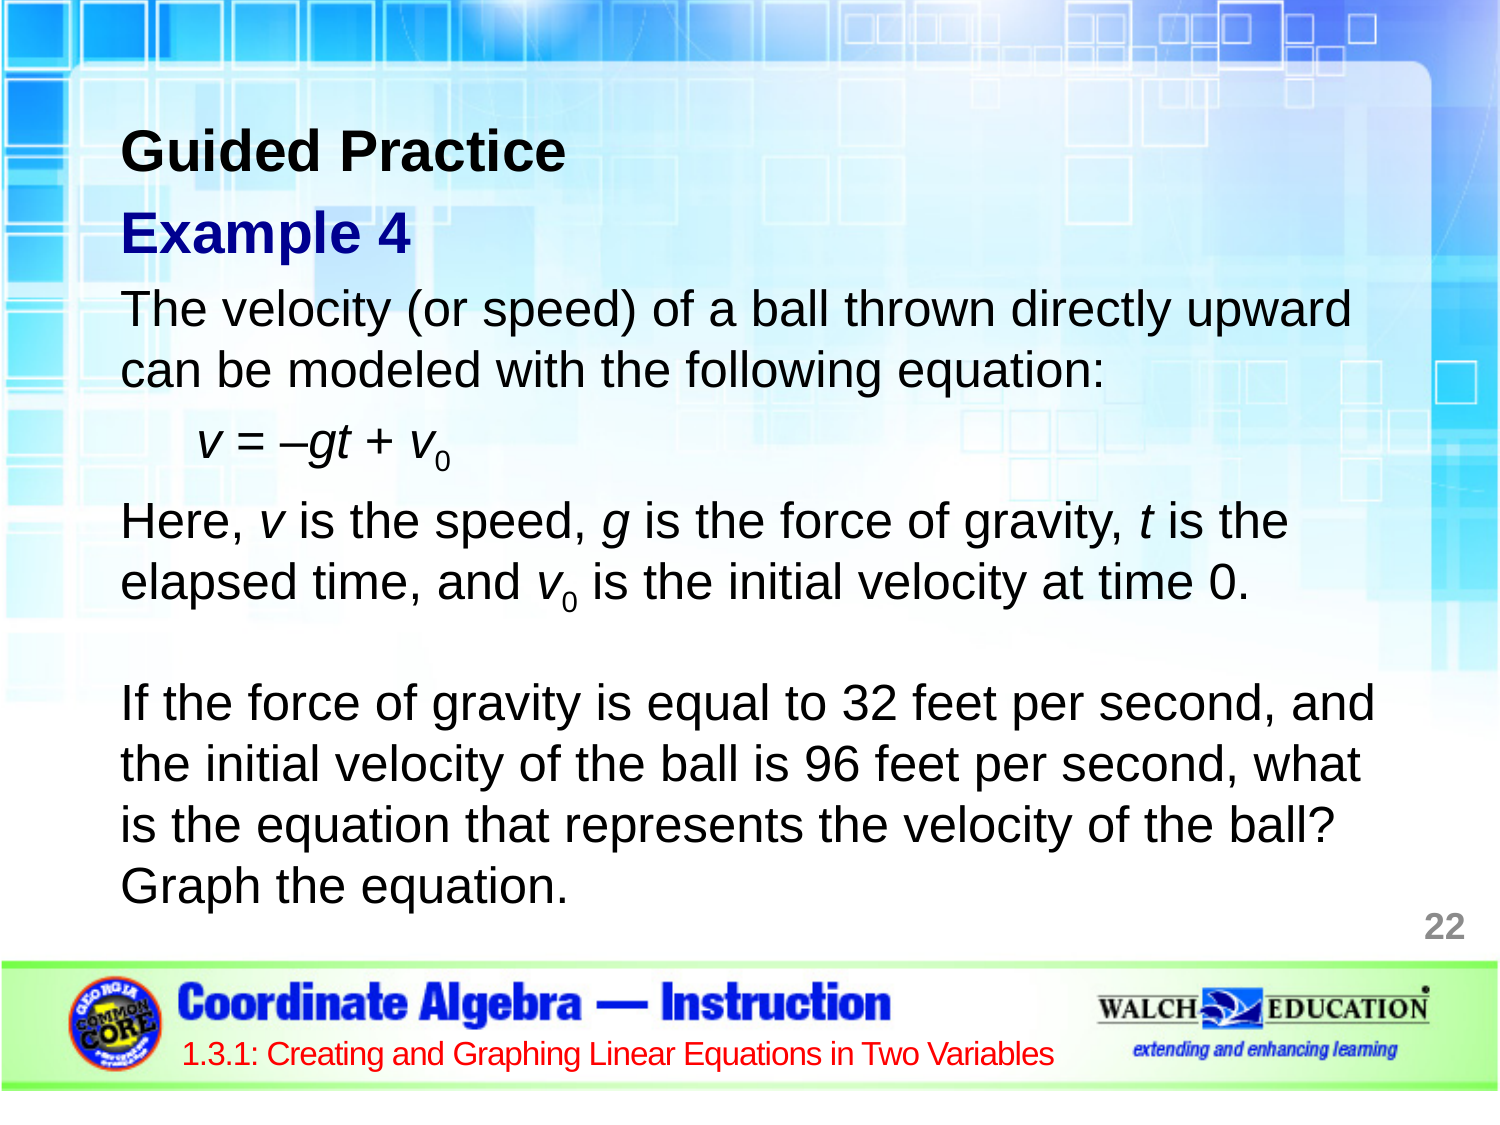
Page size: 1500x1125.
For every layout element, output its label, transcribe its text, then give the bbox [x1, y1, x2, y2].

list 1.3.1: Creating and Graphing Linear Equations in Two Variables [166, 1024, 1186, 1074]
subtitle Guided Practice Example 4 The velocity (or speed) of a ball thrown directly upward can be modeled with the following equation: v = –gt + v0 Here, v is the speed, g is the force of gravity, t is the elapsed time, and v0 is the initial velocity at time 0. If the force of gravity is equal to 32 feet per second, and the initial velocity of the ball is 96 feet per second, what is the equation that represents the velocity of the ball? Graph the equation. [105, 105, 1394, 925]
picture [1, 0, 1500, 1091]
slide_number 22 [1361, 901, 1481, 949]
